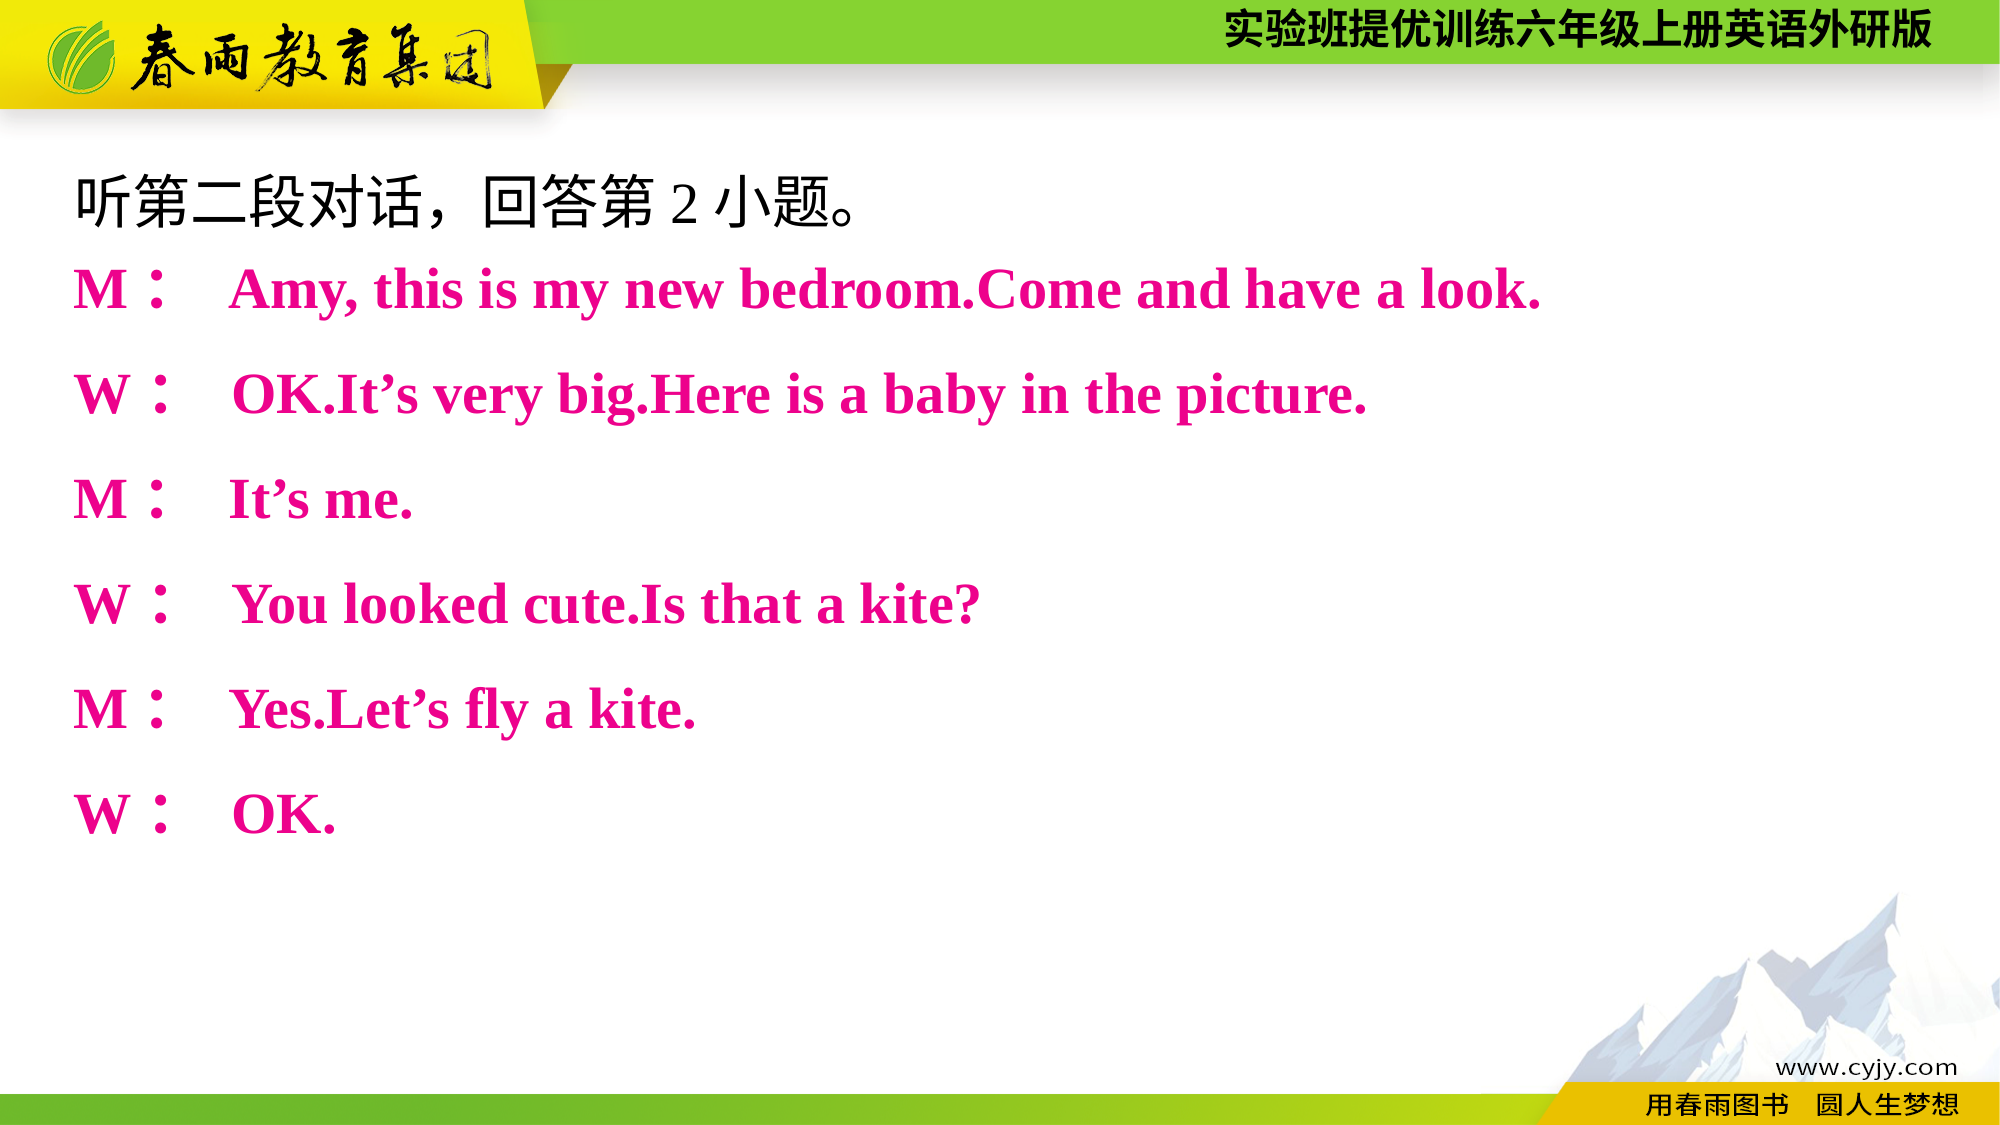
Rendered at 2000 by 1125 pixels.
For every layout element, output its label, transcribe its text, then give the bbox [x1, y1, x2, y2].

list 听第二段对话，回答第2小题。 [59, 122, 1944, 208]
picture [0, 0, 2000, 1125]
text_box M： Amy, this is my new bedroom.Come and have a look. W： OK.It’s very big.Here is a baby in the picture. M： It’s me. W： You looked cute.Is that a kite? M： Yes.Let’s fly a kite. W： OK. [59, 208, 1944, 853]
